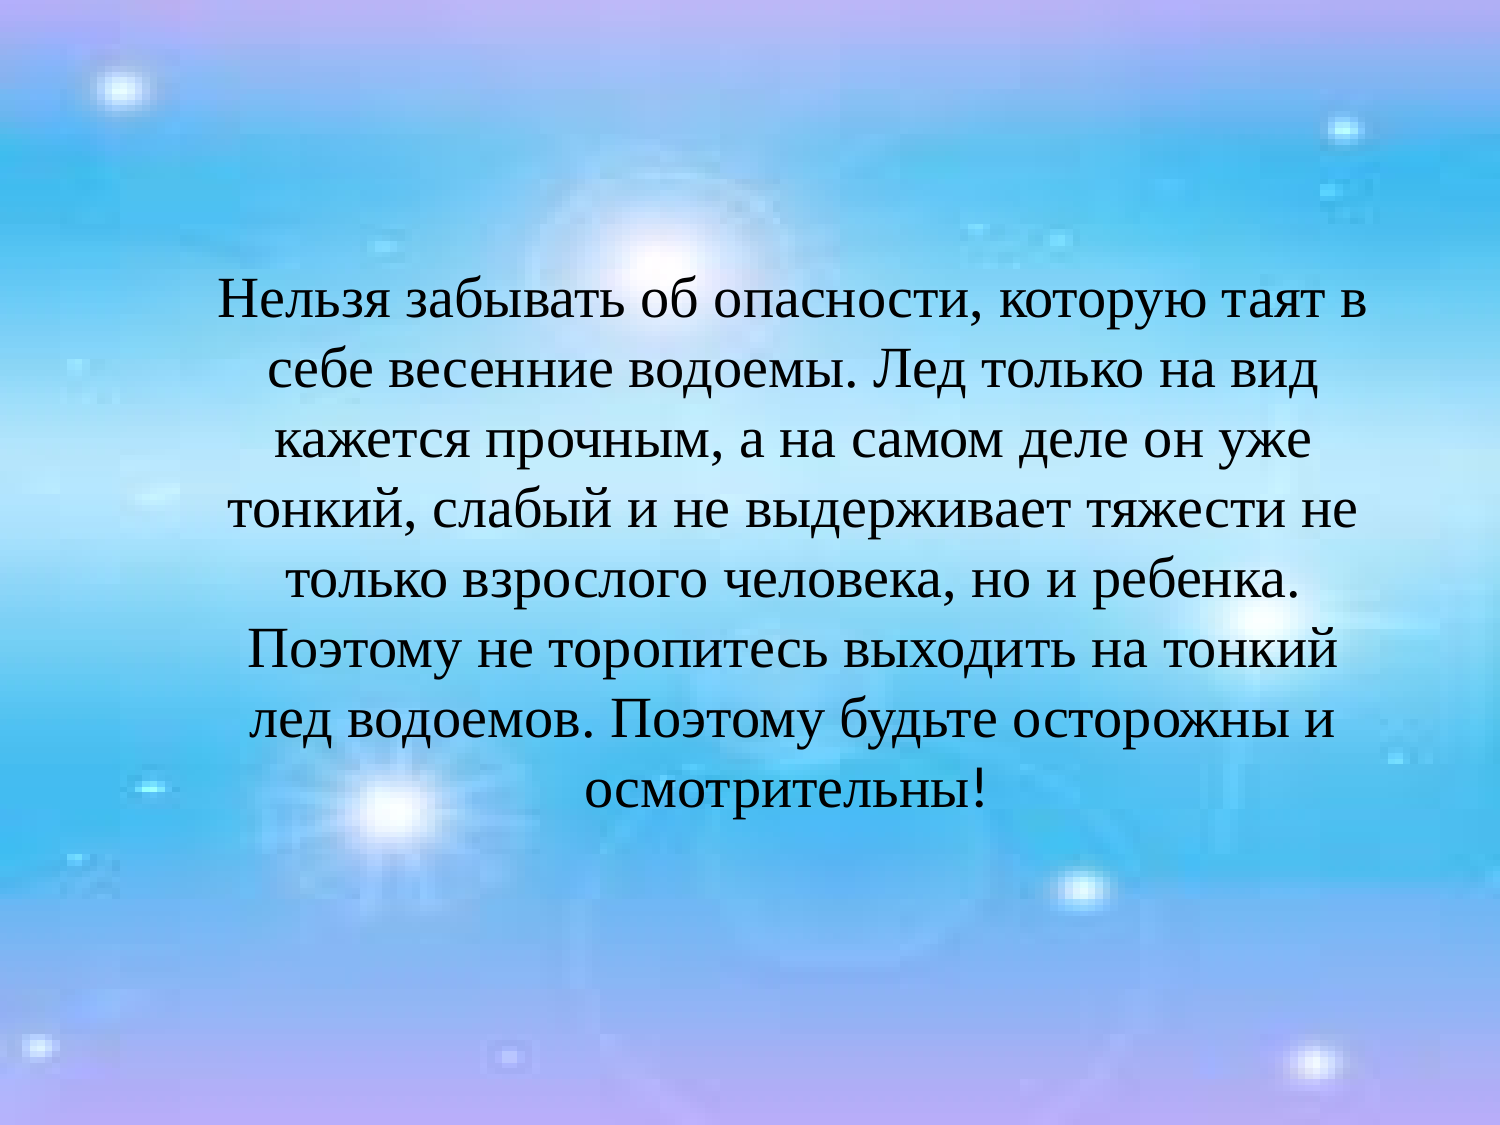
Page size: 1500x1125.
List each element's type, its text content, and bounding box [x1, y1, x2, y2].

title Нельзя забывать об опасности, которую таят в себе весенние водоемы. Лед только на вид кажется прочным, а на самом деле он уже тонкий, слабый и не выдерживает тяжести не только взрослого человека, но и ребенка. Поэтому не торопитесь выходить на тонкий лед водоемов. Поэтому будьте осторожны и осмотрительны! [199, 105, 1388, 973]
picture [0, 0, 1500, 1125]
